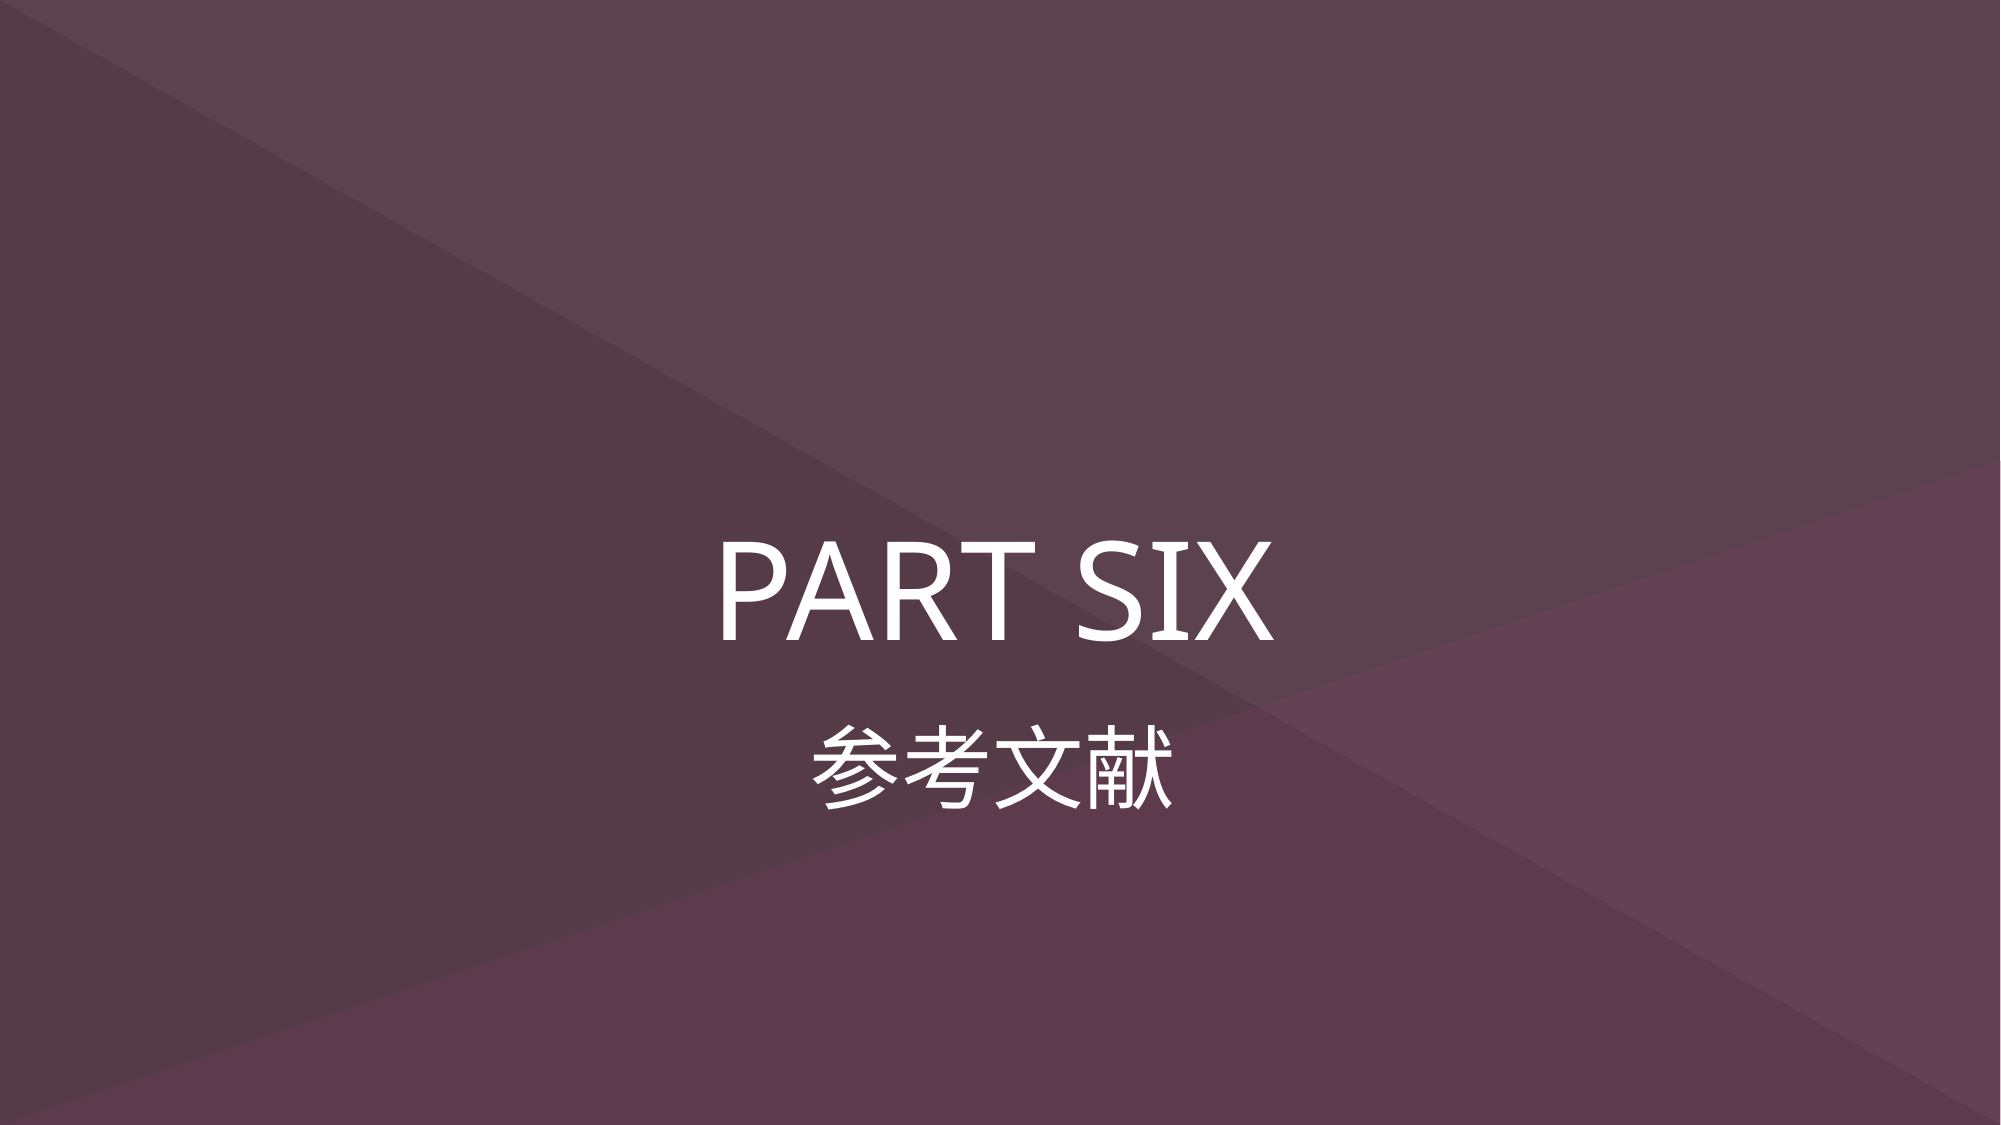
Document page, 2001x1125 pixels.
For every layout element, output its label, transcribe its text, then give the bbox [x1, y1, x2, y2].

text_box PART SIX [696, 495, 1290, 676]
text_box 参考文献 [794, 703, 1192, 829]
